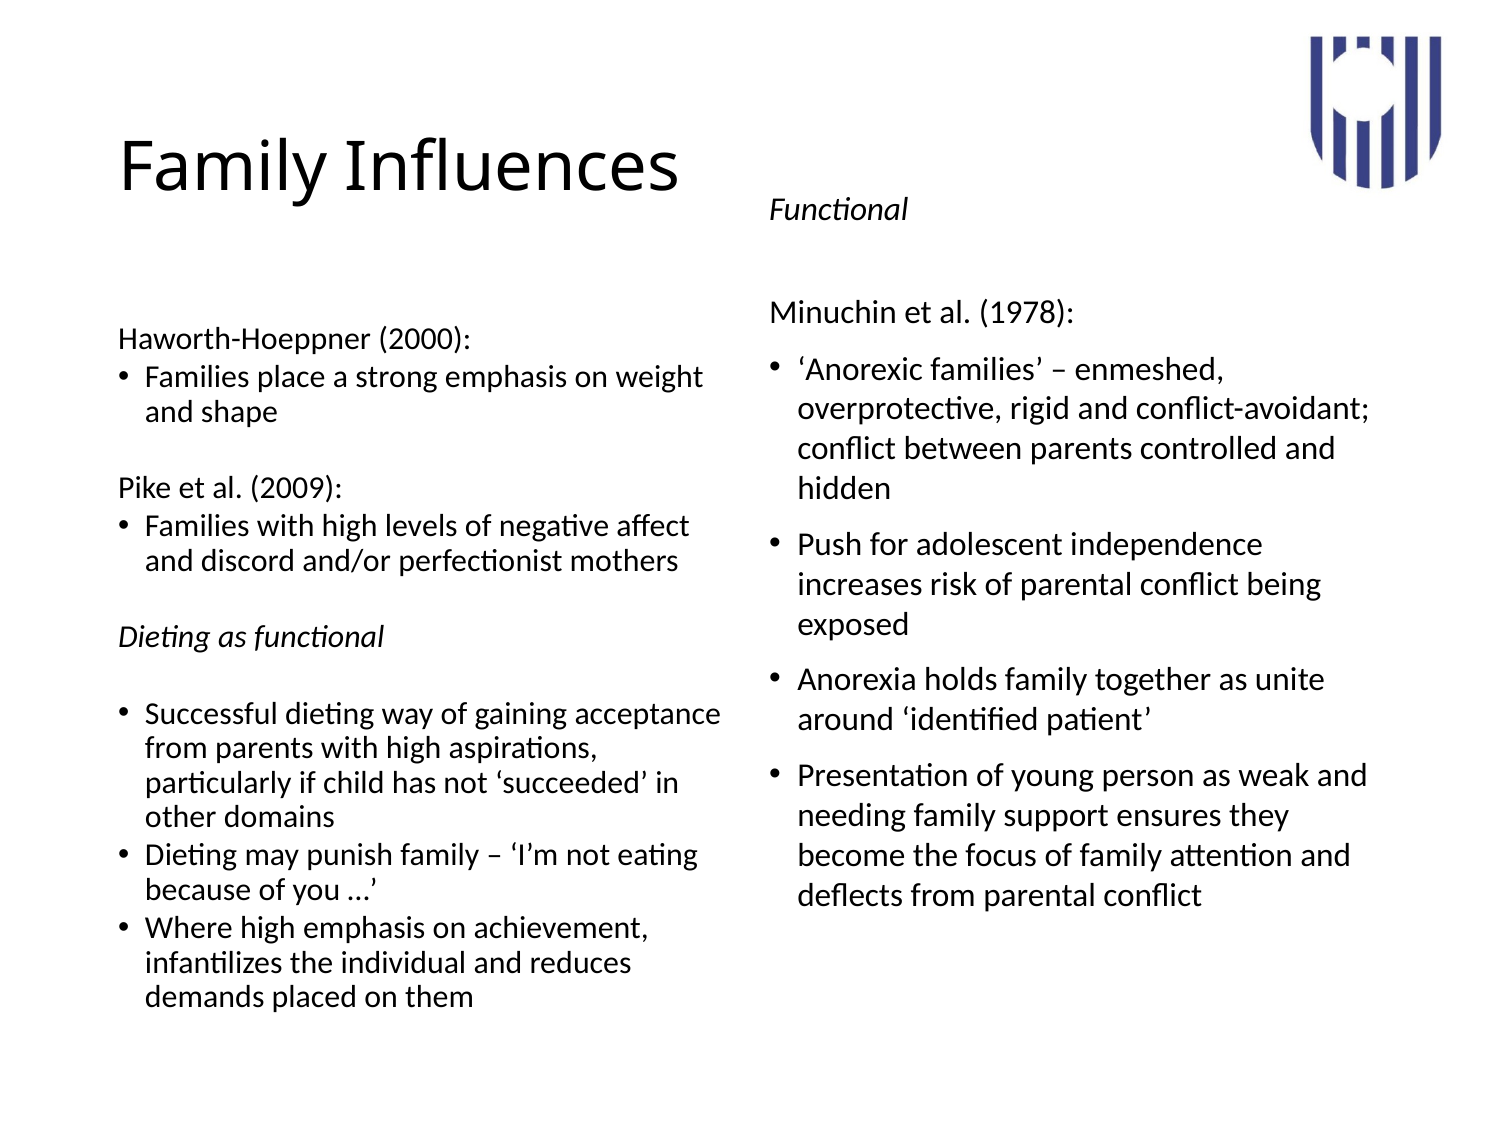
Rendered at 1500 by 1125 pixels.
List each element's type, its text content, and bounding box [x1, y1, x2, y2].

list Functional Minuchin et al. (1978): ‘Anorexic families’ – enmeshed, overprotective, rigid and conflict-avoidant; conflict between parents controlled and hidden Push for adolescent independence increases risk of parental conflict being exposed Anorexia holds family together as unite around ‘identified patient’ Presentation of young person as weak and needing family support ensures they become the focus of family attention and deflects from parental conflict [754, 184, 1392, 1040]
picture [1257, 0, 1496, 237]
list Haworth-Hoeppner (2000): Families place a strong emphasis on weight and shape Pike et al. (2009): Families with high levels of negative affect and discord and/or perfectionist mothers Dieting as functional Successful dieting way of gaining acceptance from parents with high aspirations, particularly if child has not ‘succeeded’ in other domains Dieting may punish family – ‘I’m not eating because of you …’ Where high emphasis on achievement, infantilizes the individual and reduces demands placed on them [103, 314, 741, 1029]
title Family Influences [103, 59, 1397, 278]
